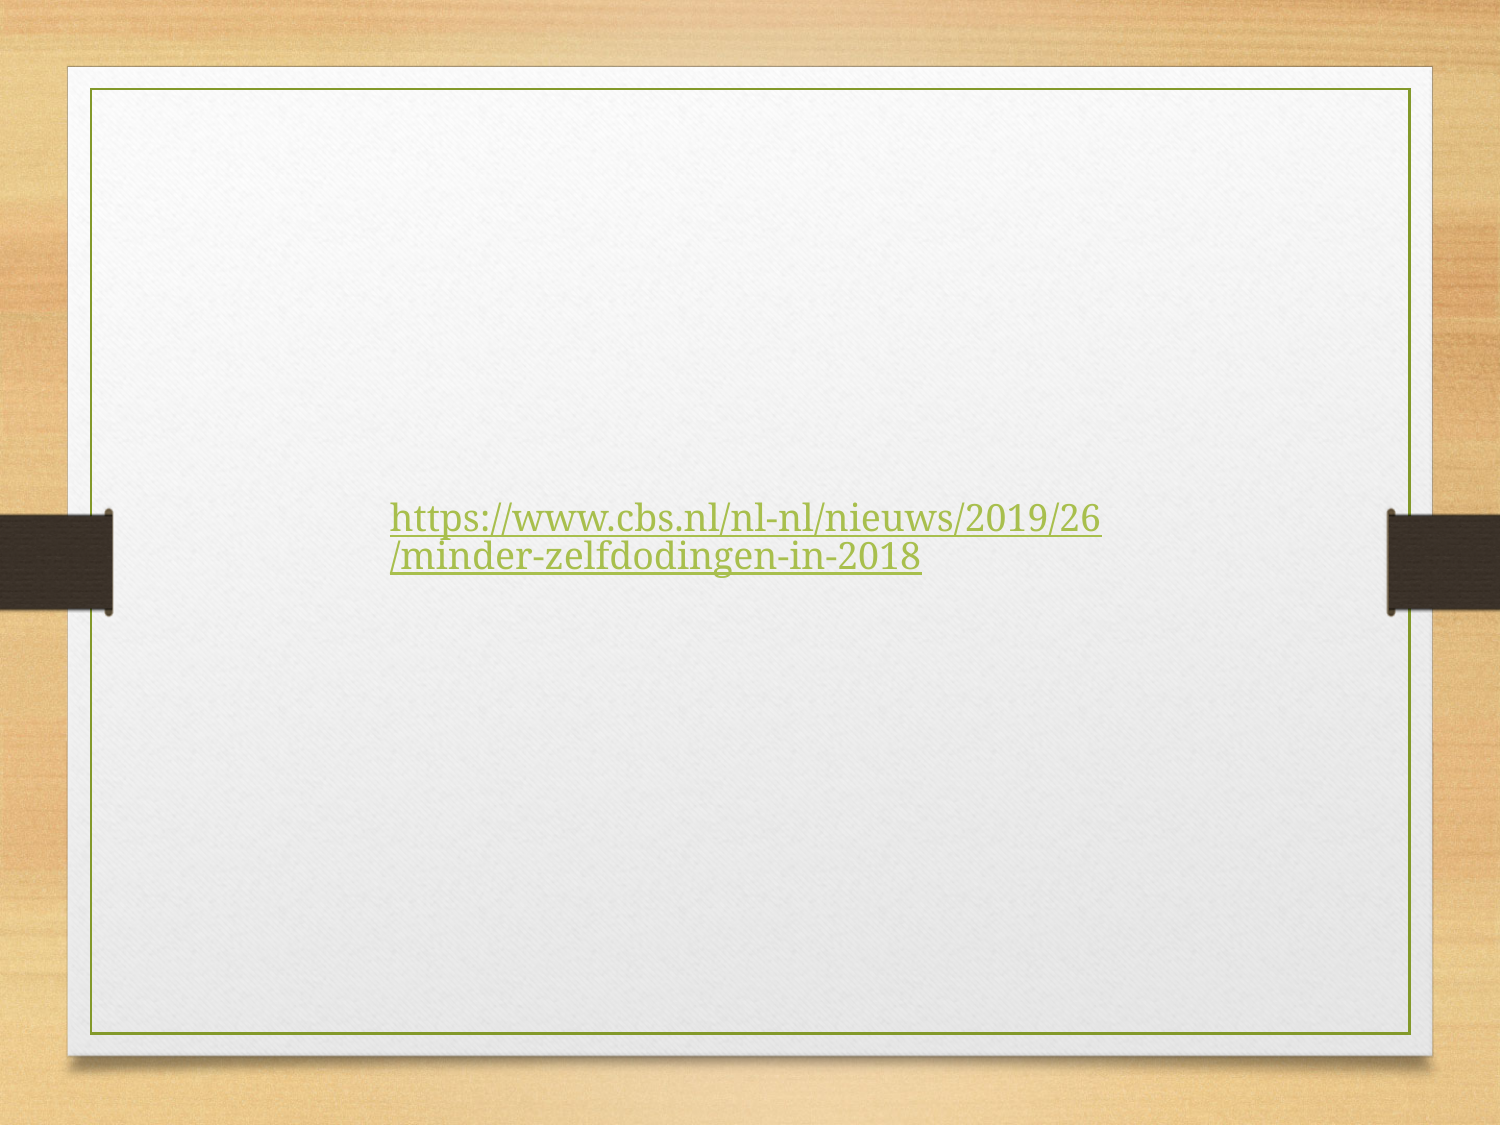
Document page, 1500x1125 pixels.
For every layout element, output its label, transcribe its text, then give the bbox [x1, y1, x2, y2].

text_box https://www.cbs.nl/nl-nl/nieuws/2019/26/minder-zelfdodingen-in-2018 [374, 486, 1125, 553]
picture [0, 0, 1500, 1125]
